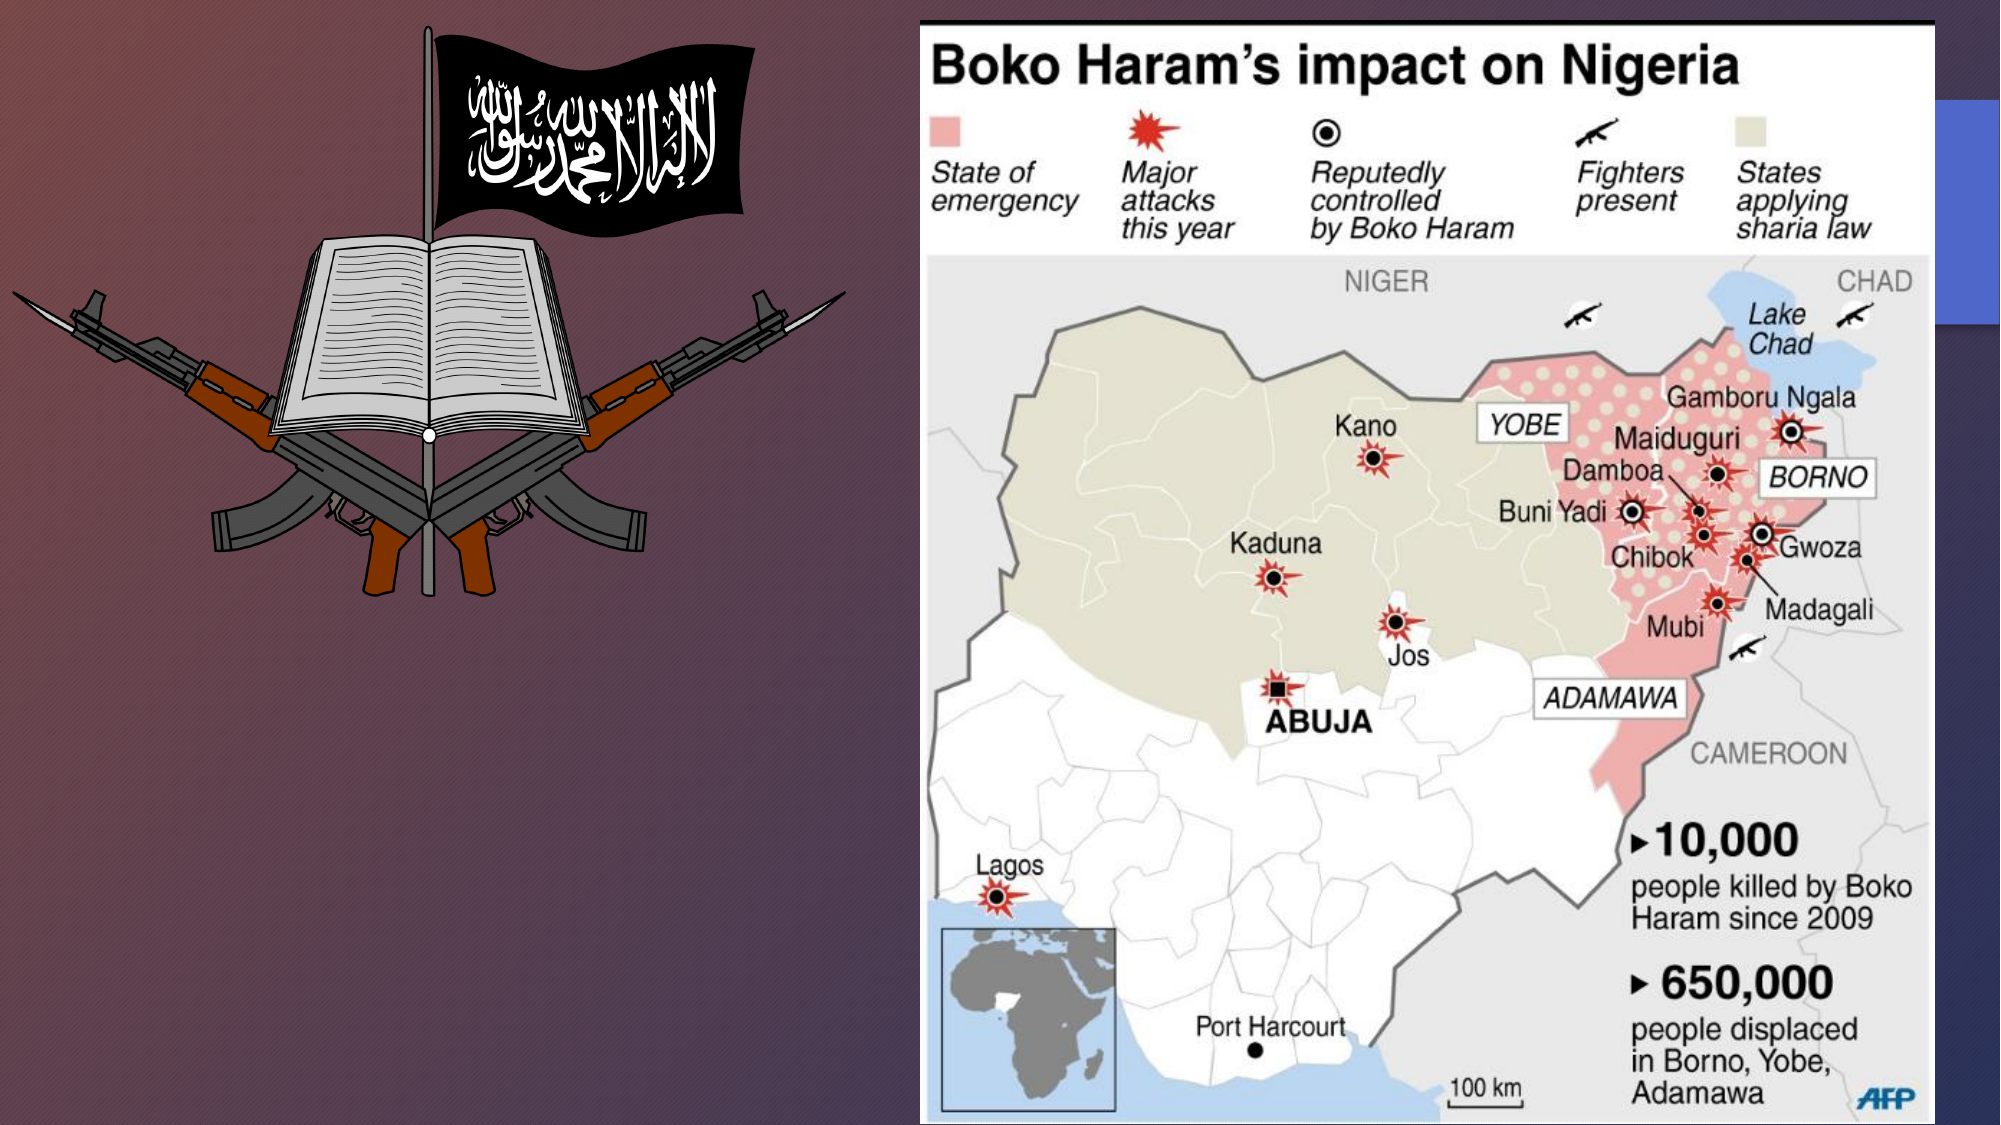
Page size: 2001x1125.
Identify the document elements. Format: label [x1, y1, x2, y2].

picture [0, 20, 858, 610]
picture [920, 20, 2000, 1125]
